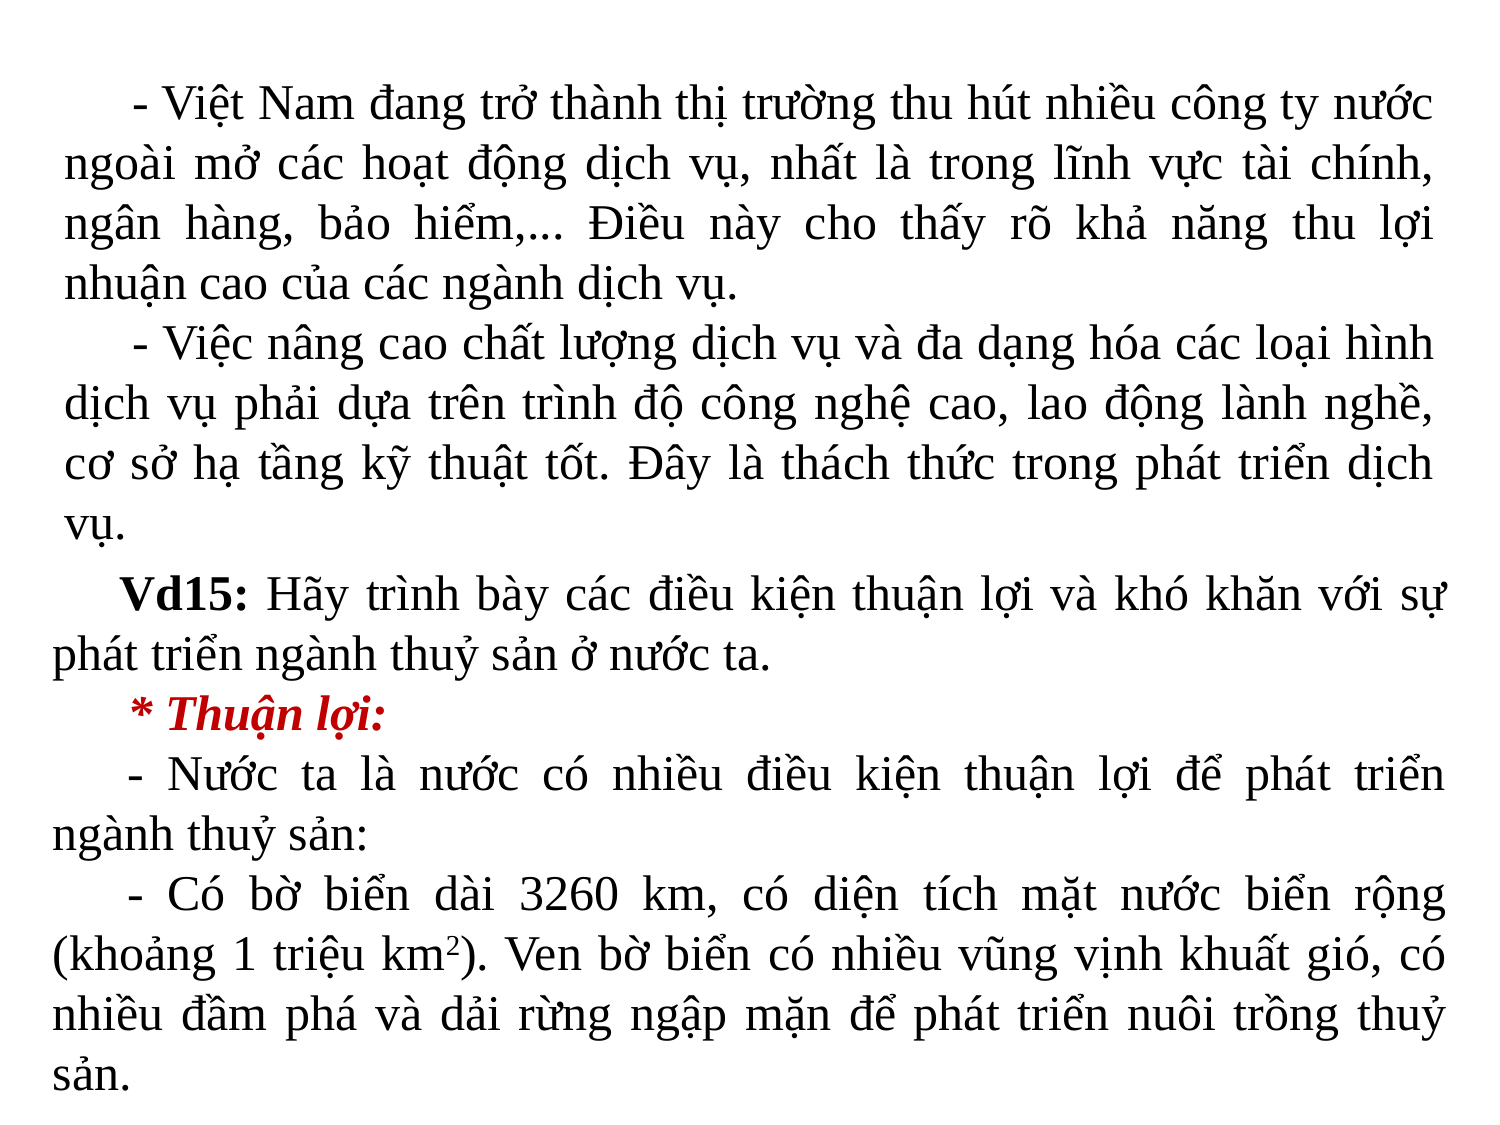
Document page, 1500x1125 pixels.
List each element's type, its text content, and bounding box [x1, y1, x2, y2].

text_box - Việt Nam đang trở thành thị trường thu hút nhiều công ty nước ngoài mở các hoạt động dịch vụ, nhất là trong lĩnh vực tài chính, ngân hàng, bảo hiểm,... Điều này cho thấy rõ khả năng thu lợi nhuận cao của các ngành dịch vụ. - Việc nâng cao chất lượng dịch vụ và đa dạng hóa các loại hình dịch vụ phải dựa trên trình độ công nghệ cao, lao động lành nghề, cơ sở hạ tầng kỹ thuật tốt. Đây là thách thức trong phát triển dịch vụ. [50, 62, 1450, 552]
text_box Vd15: Hãy trình bày các điều kiện thuận lợi và khó khăn với sự phát triển ngành thuỷ sản ở nước ta. * Thuận lợi: - Nước ta là nước có nhiều điều kiện thuận lợi để phát triển ngành thuỷ sản: - Có bờ biển dài 3260 km, có diện tích mặt nước biển rộng (khoảng 1 triệu km2). Ven bờ biển có nhiều vũng vịnh khuất gió, có nhiều đầm phá và dải rừng ngập mặn để phát triển nuôi trồng thuỷ sản. [37, 552, 1463, 1108]
